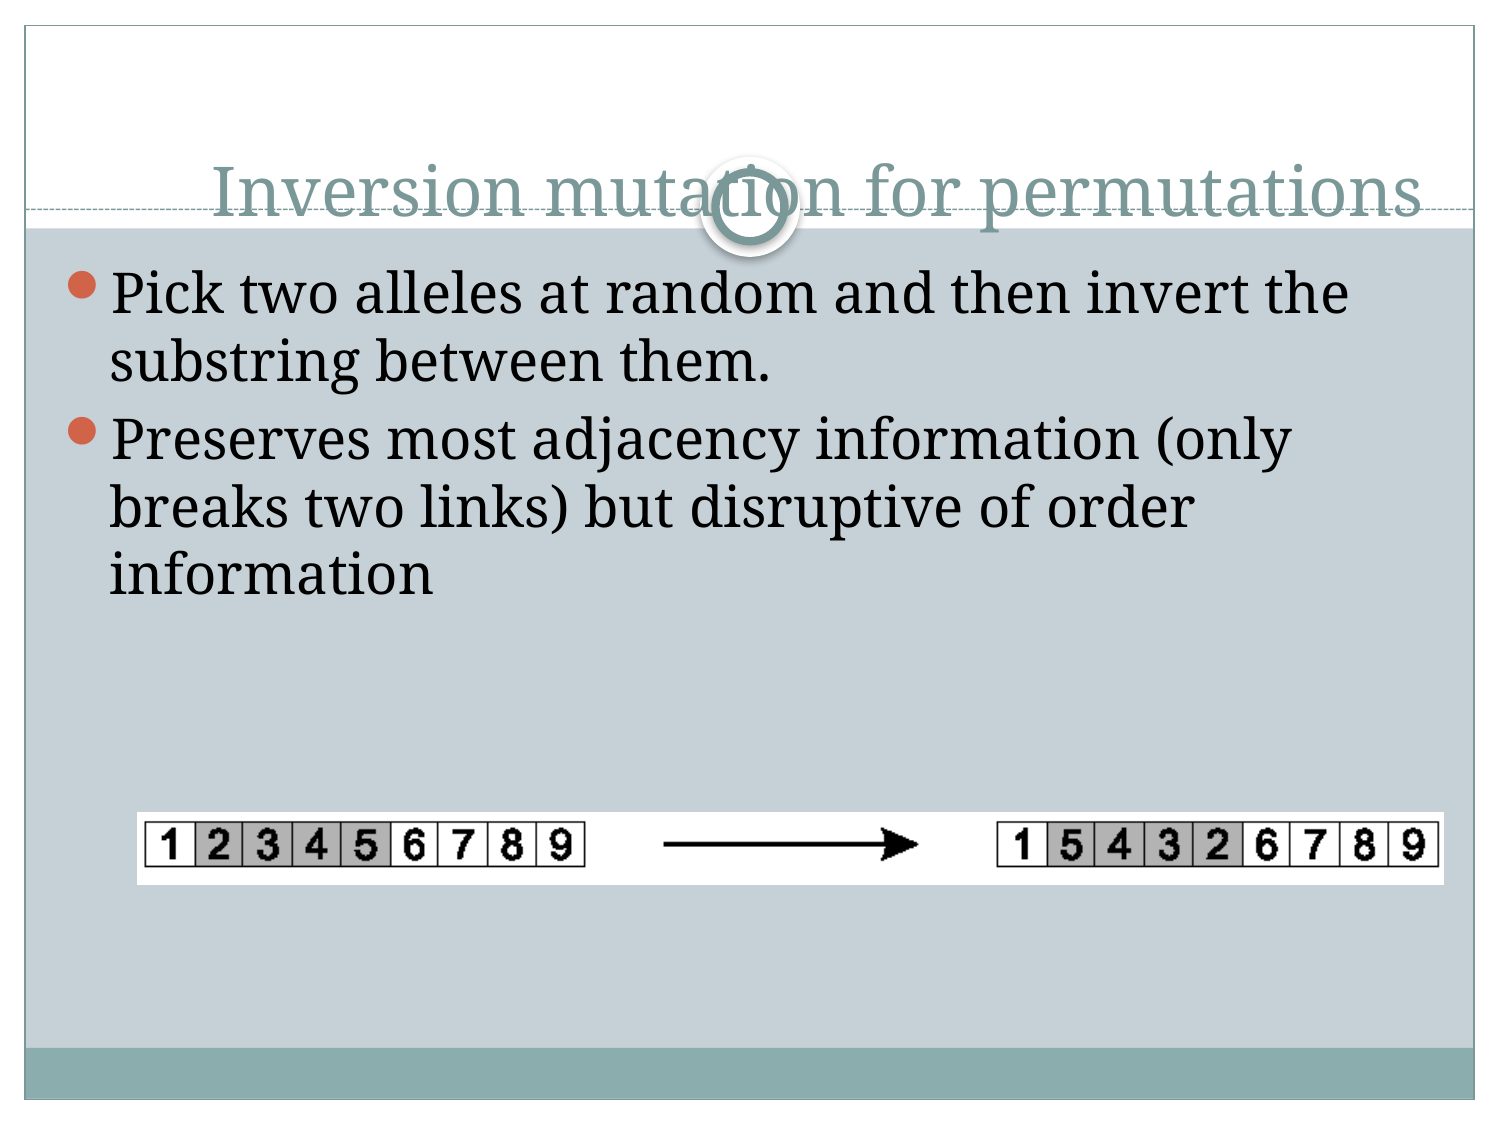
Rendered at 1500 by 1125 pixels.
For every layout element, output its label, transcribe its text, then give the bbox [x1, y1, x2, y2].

picture [137, 812, 1444, 885]
title Inversion mutation for permutations [137, 125, 1500, 238]
list Pick two alleles at random and then invert the substring between them. Preserves most adjacency information (only breaks two links) but disruptive of order information [49, 249, 1450, 1005]
